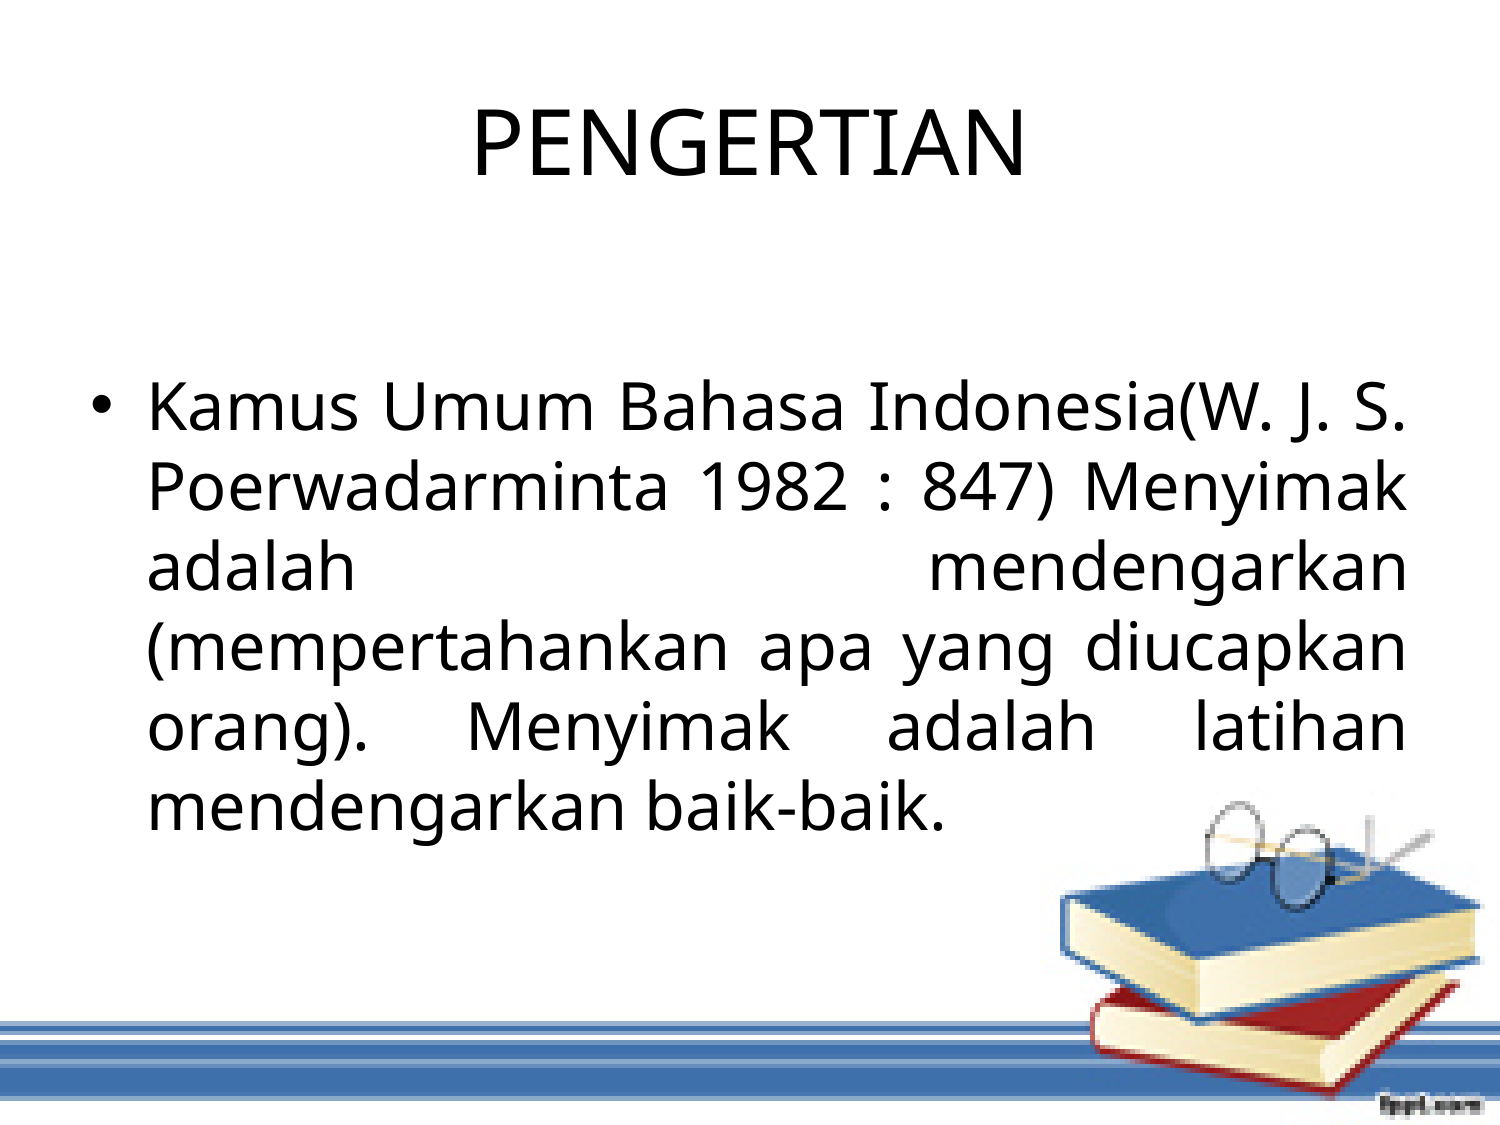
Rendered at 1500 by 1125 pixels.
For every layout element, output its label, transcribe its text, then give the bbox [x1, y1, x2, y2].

list Kamus Umum Bahasa Indonesia(W. J. S. Poerwadarminta 1982 : 847) Menyimak adalah mendengarkan (mempertahankan apa yang diucapkan orang). Menyimak adalah latihan mendengarkan baik-baik. [75, 262, 1425, 1005]
title PENGERTIAN [75, 45, 1425, 233]
picture [0, 0, 1500, 1125]
